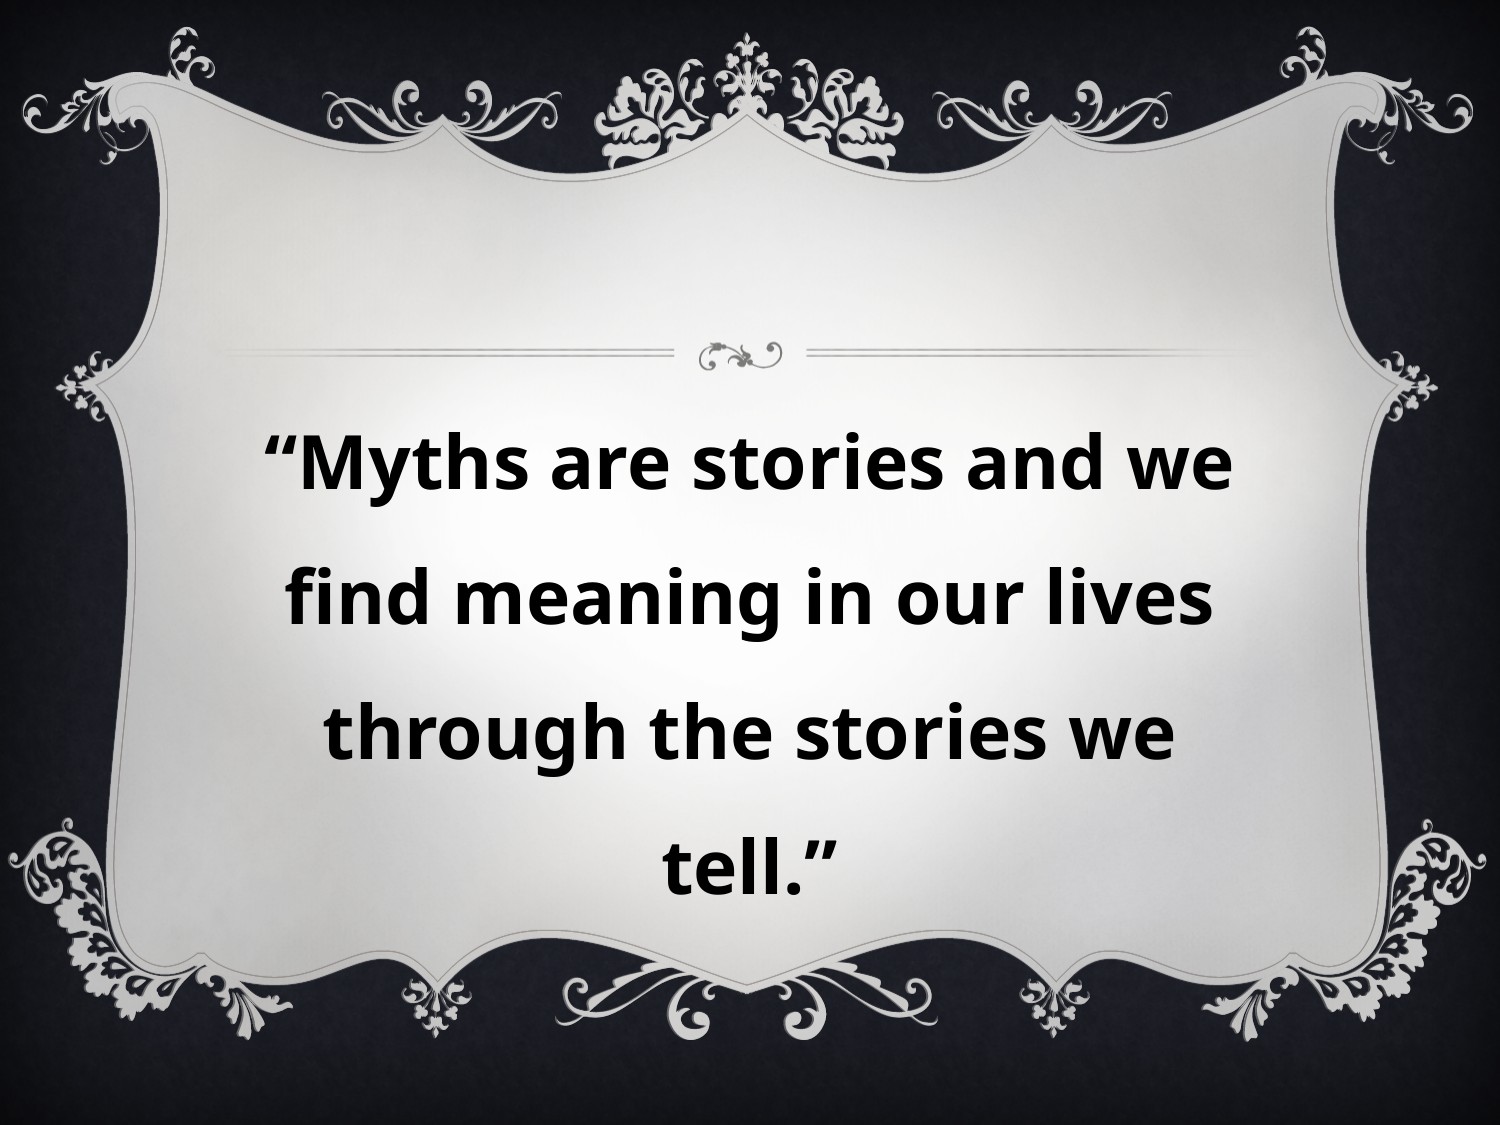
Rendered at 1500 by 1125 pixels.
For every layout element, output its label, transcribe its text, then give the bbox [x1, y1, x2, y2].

picture [0, 0, 1500, 1125]
list “Myths are stories and we find meaning in our lives through the stories we tell.” [225, 362, 1275, 863]
